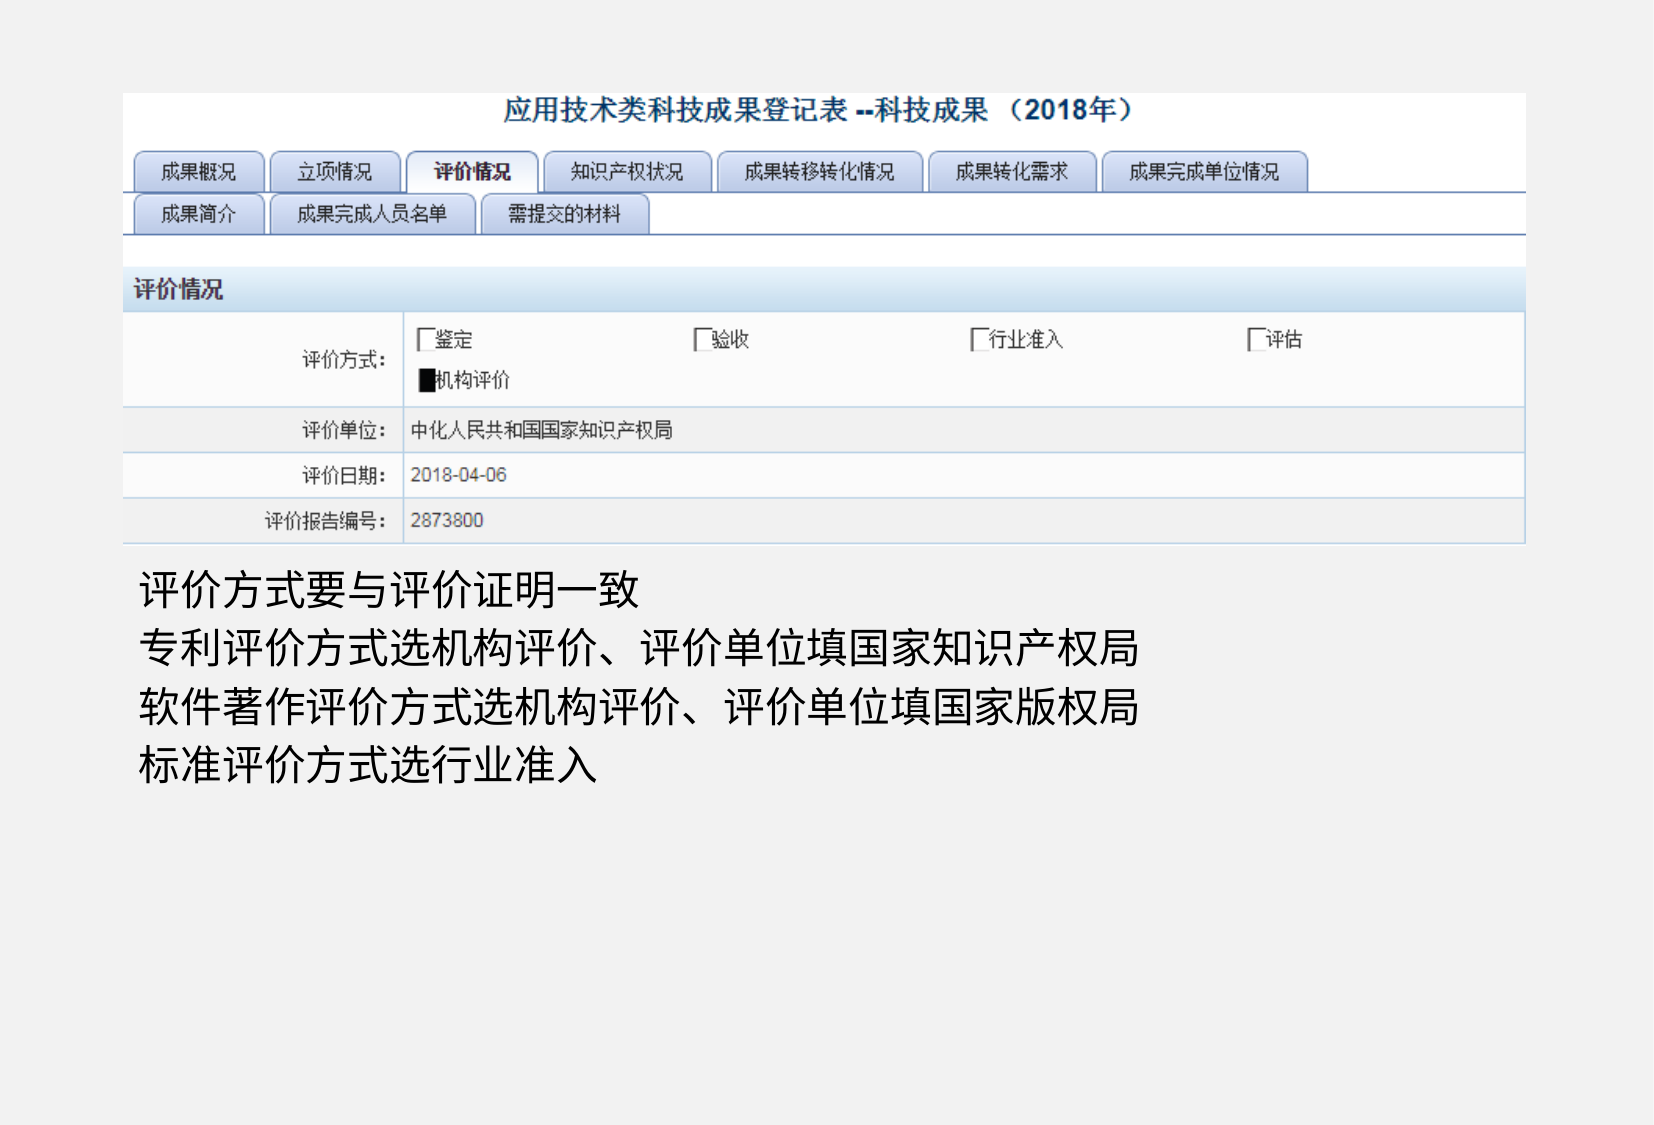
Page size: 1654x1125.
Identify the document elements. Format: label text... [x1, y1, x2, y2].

subtitle 评价方式要与评价证明一致 专利评价方式选机构评价、评价单位填国家知识产权局 软件著作评价方式选机构评价、评价单位填国家版权局 标准评价方式选行业准入 [123, 556, 1526, 926]
picture [123, 93, 1526, 546]
